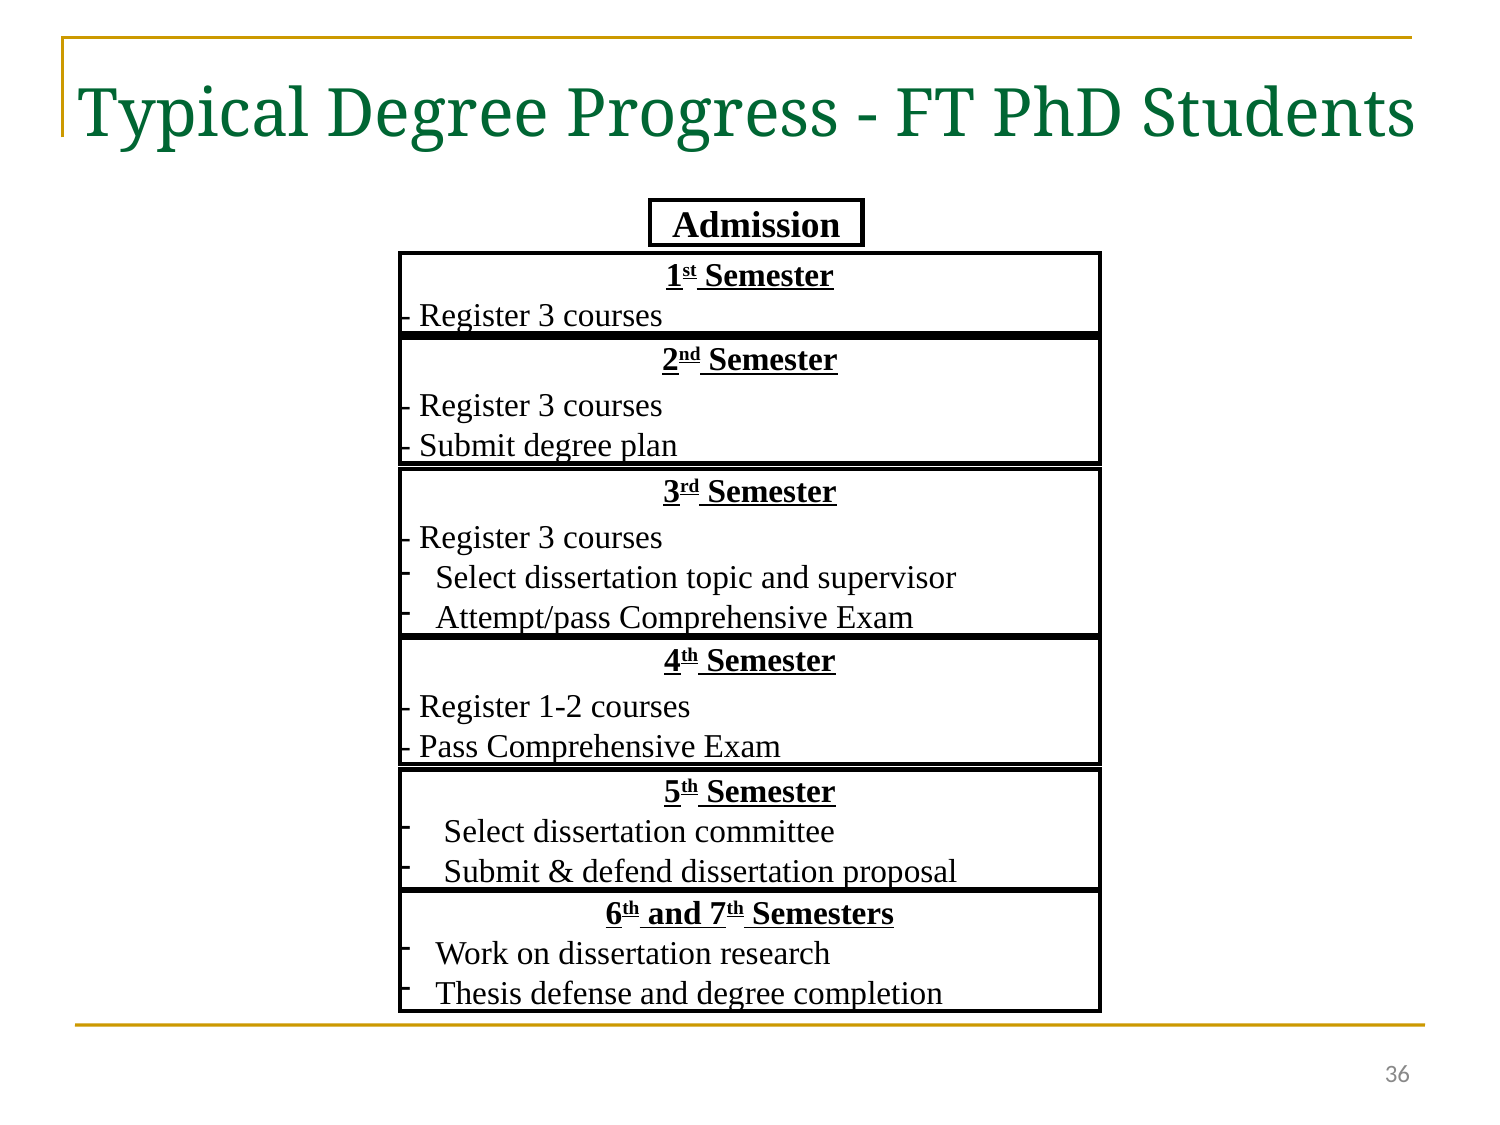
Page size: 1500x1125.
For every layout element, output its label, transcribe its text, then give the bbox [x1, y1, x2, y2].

text_box Admission [649, 199, 863, 246]
text_box 1st Semester - Register 3 courses [399, 253, 1100, 334]
text_box Typical Degree Progress - FT PhD Students [62, 62, 1500, 200]
text_box 3rd Semester - Register 3 courses Select dissertation topic and supervisor Attempt/pass Comprehensive Exam [399, 469, 1100, 636]
text_box 6th and 7th Semesters Work on dissertation research Thesis defense and degree completion [399, 891, 1100, 1012]
text_box 36 [1074, 1042, 1425, 1103]
text_box 5th Semester Select dissertation committee Submit & defend dissertation proposal [399, 769, 1100, 890]
text_box 4th Semester - Register 1-2 courses - Pass Comprehensive Exam [399, 638, 1100, 765]
text_box 2nd Semester - Register 3 courses - Submit degree plan [399, 337, 1100, 464]
